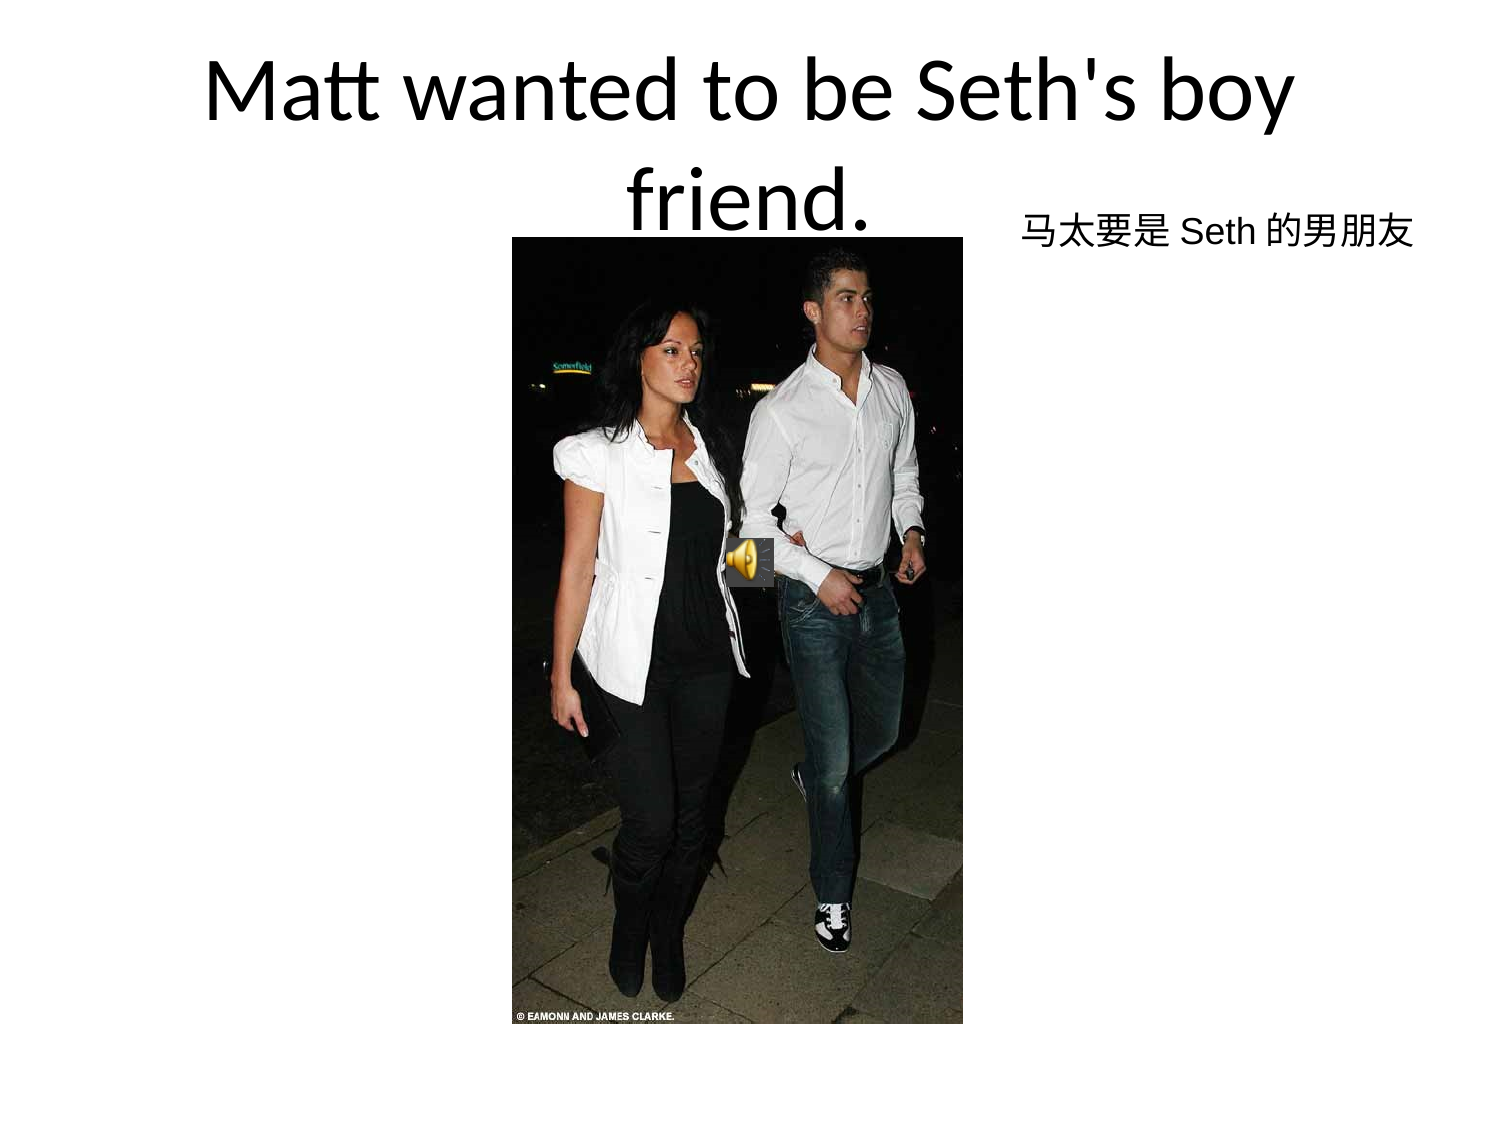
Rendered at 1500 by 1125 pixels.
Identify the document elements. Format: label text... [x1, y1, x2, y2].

picture [512, 237, 963, 1024]
text_box 马太要是Seth的男朋友 [1005, 199, 1431, 260]
title Matt wanted to be Seth's boy friend. [74, 44, 1426, 233]
